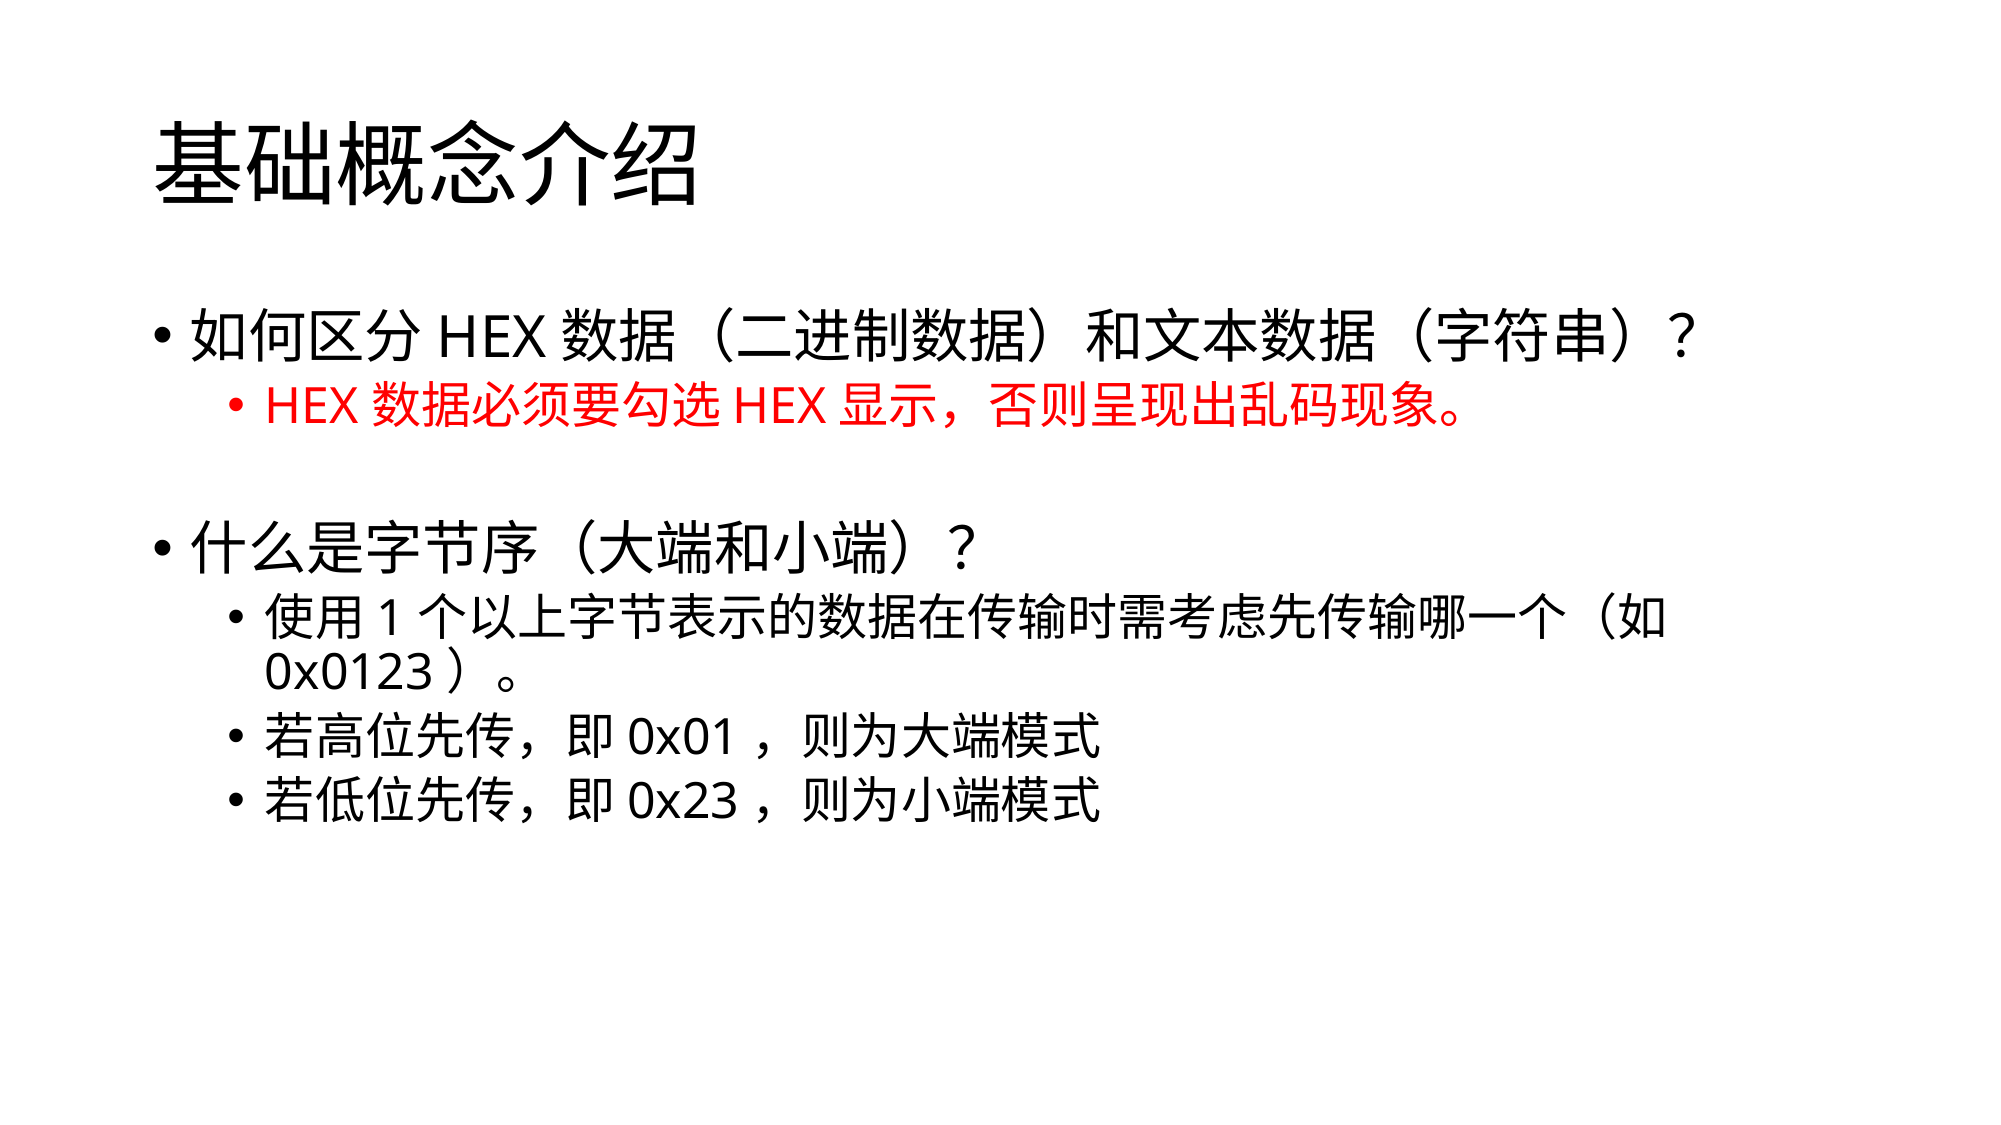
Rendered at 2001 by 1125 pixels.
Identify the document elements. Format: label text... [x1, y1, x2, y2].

list 如何区分HEX数据（二进制数据）和文本数据（字符串）？ HEX数据必须要勾选HEX显示，否则呈现出乱码现象。 什么是字节序（大端和小端）？ 使用1个以上字节表示的数据在传输时需考虑先传输哪一个（如0x0123）。 若高位先传，即0x01，则为大端模式 若低位先传，即0x23，则为小端模式 [137, 299, 1863, 1014]
title 基础概念介绍 [137, 59, 1863, 278]
